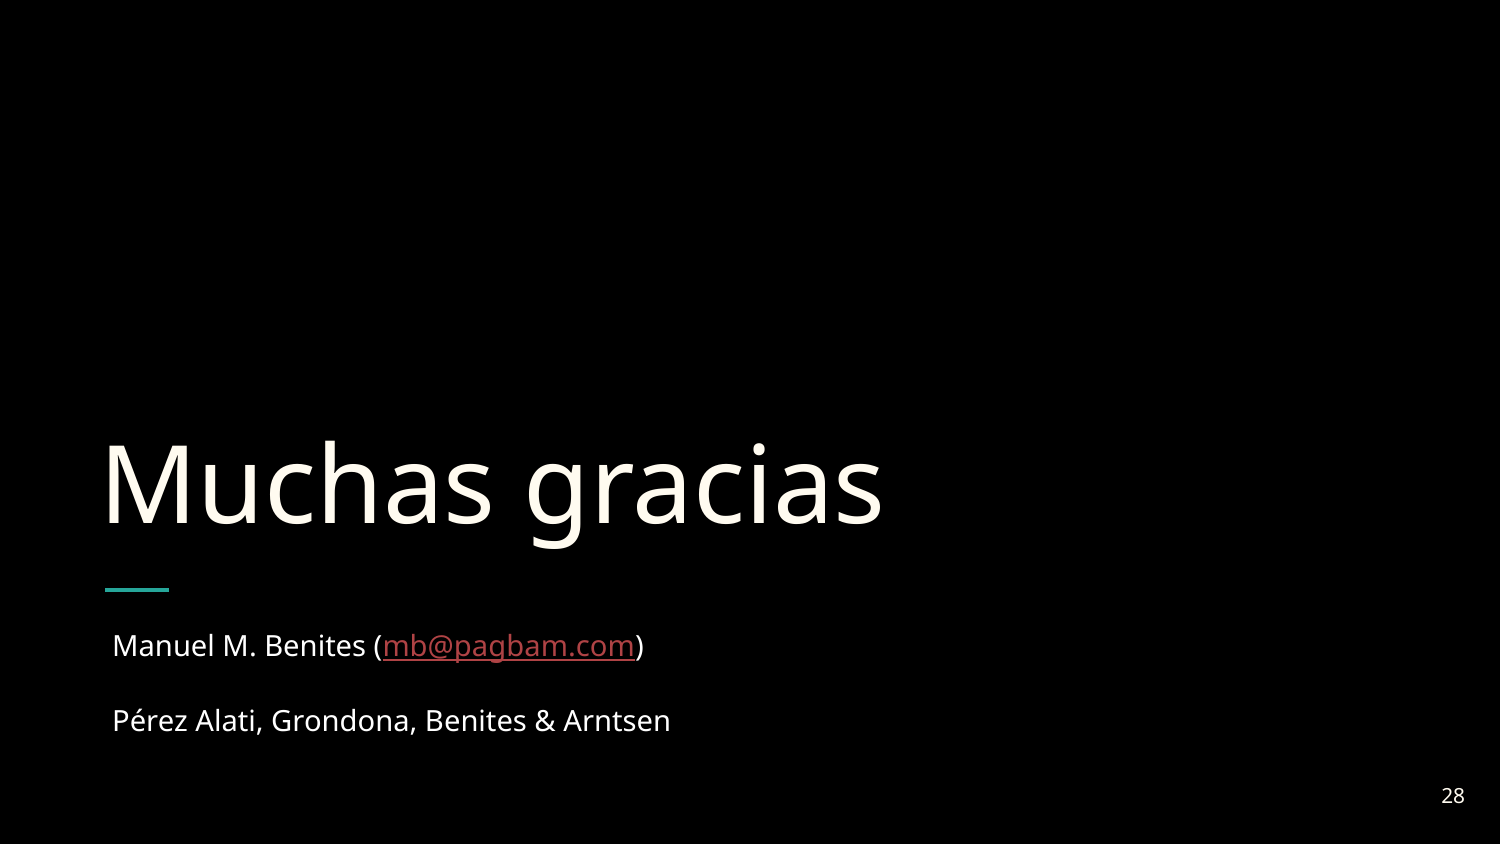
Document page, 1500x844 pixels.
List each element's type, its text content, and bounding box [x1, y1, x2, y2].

title Muchas gracias [84, 310, 1416, 561]
slide_number ‹#› [1389, 764, 1480, 830]
text_box Manuel M. Benites (mb@pagbam.com) Pérez Alati, Grondona, Benites & Arntsen [97, 612, 750, 753]
